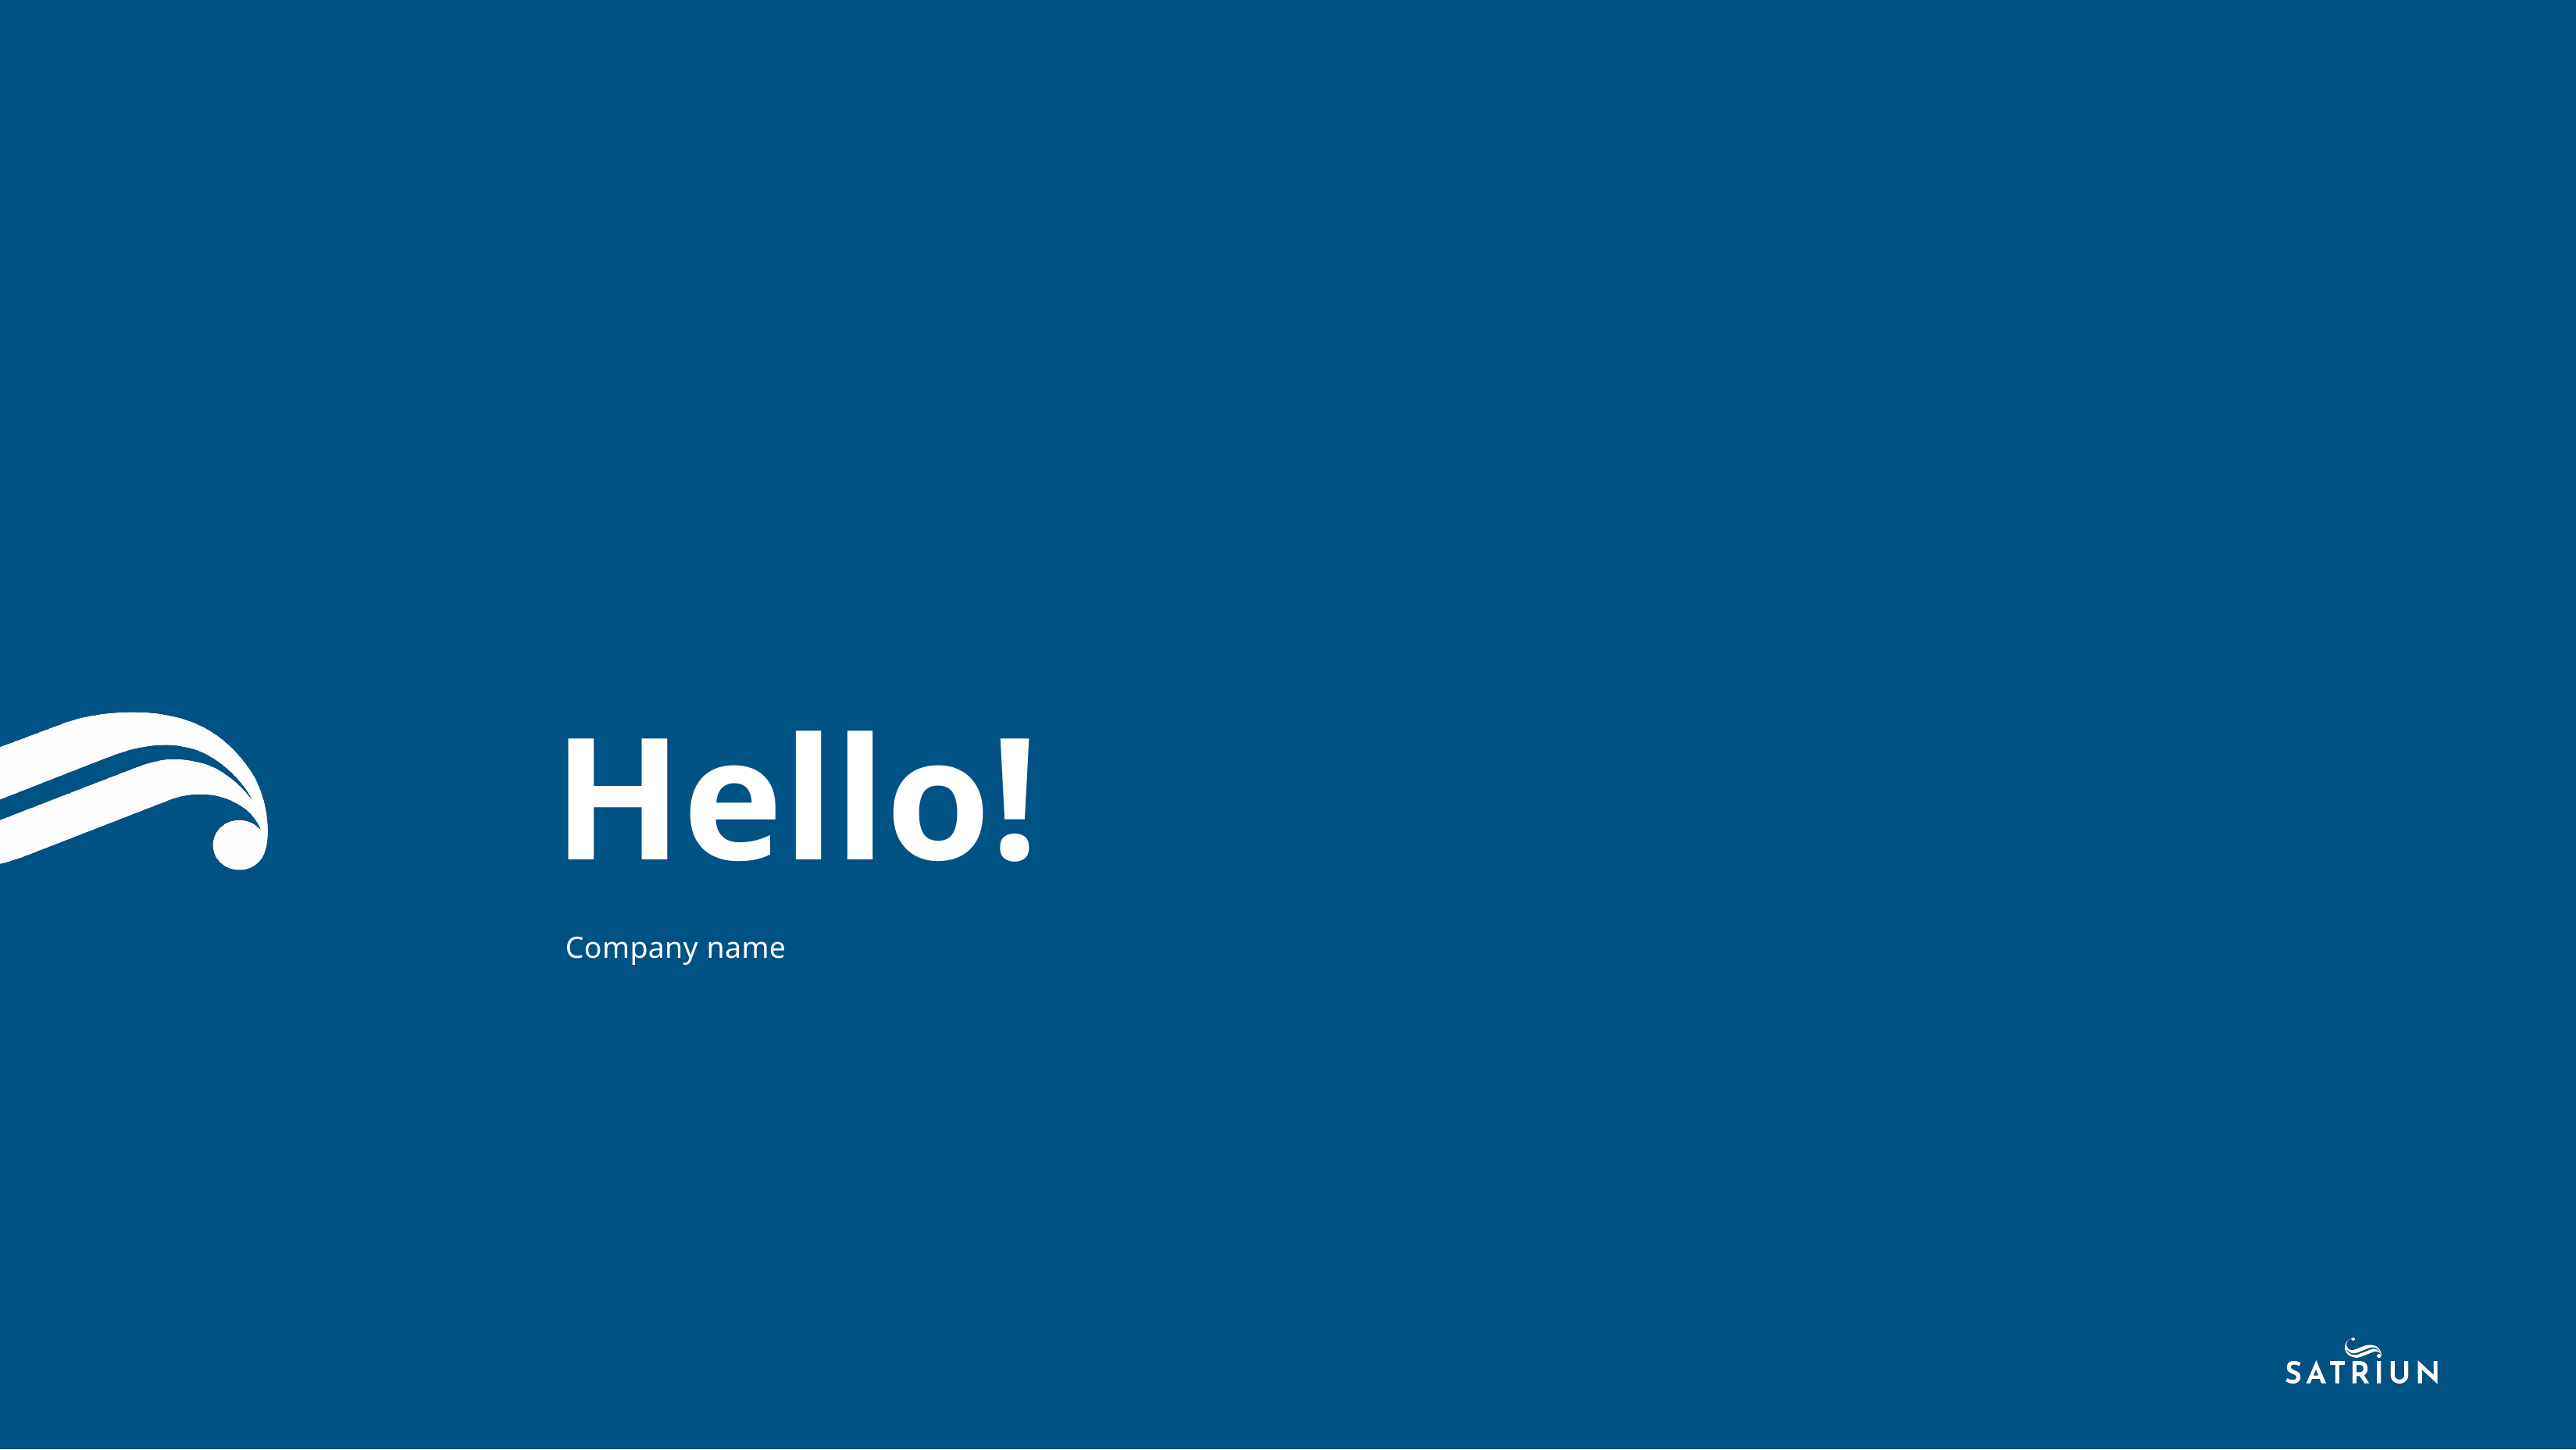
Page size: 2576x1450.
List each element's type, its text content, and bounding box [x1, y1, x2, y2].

list Company name [553, 923, 2399, 1099]
picture [0, 627, 268, 870]
picture [2285, 1338, 2438, 1384]
title Hello! [553, 207, 2399, 900]
